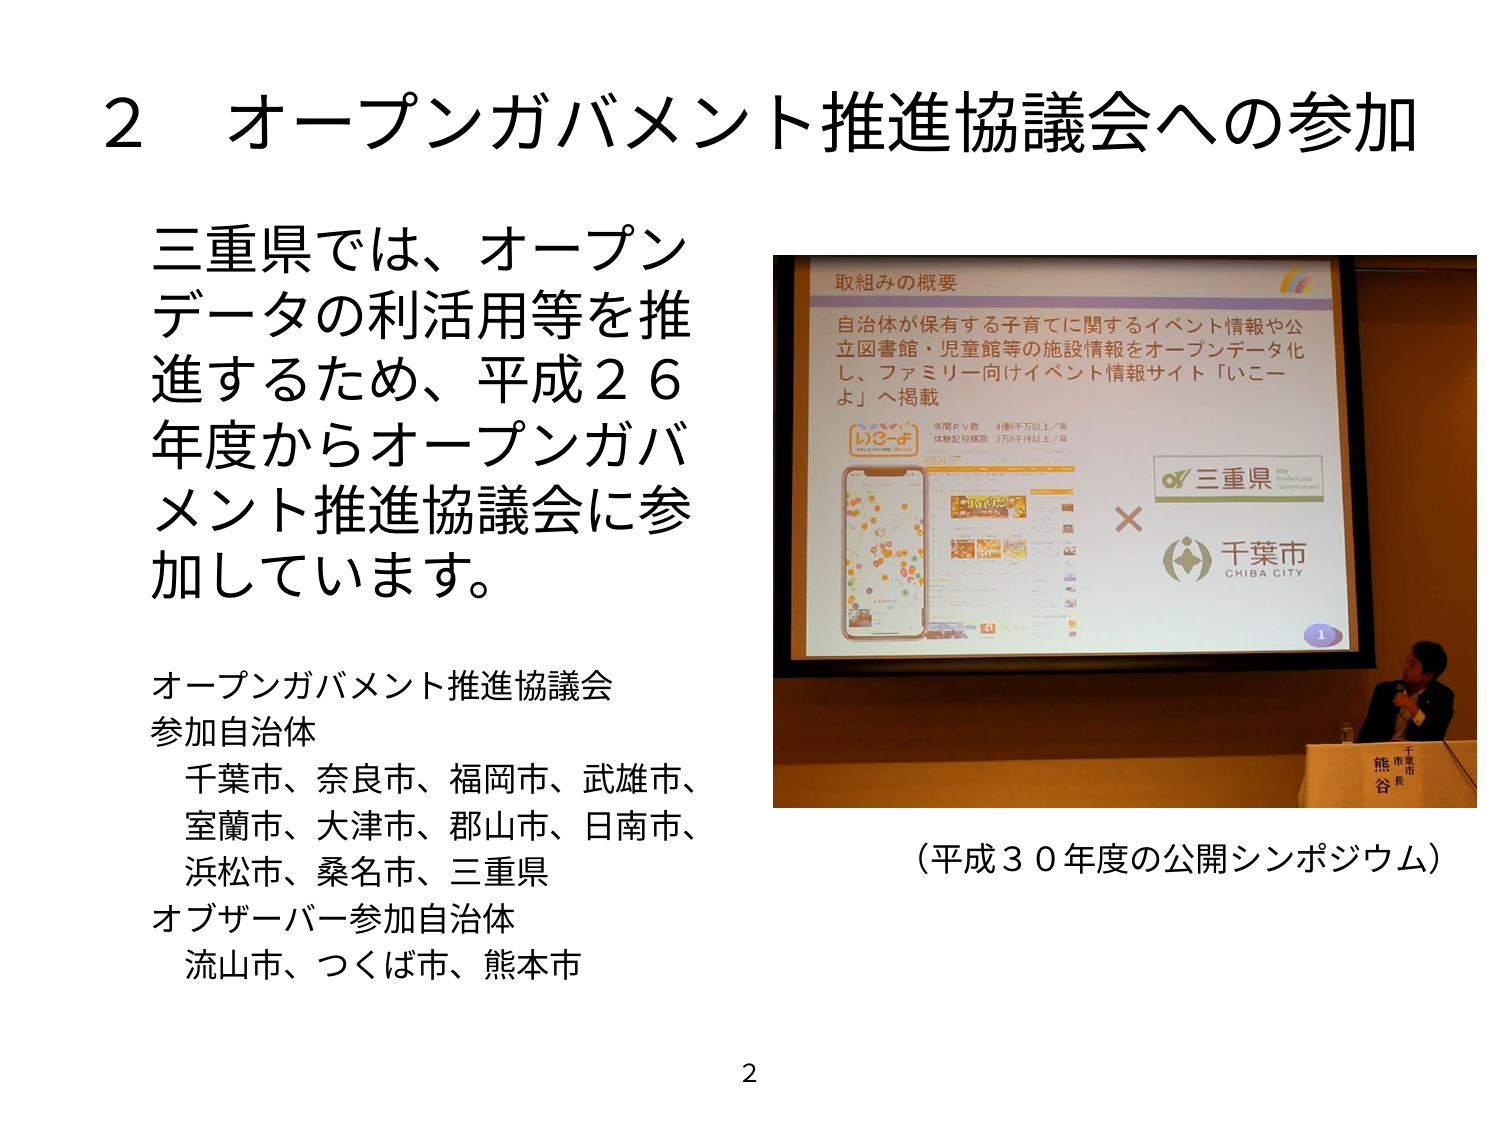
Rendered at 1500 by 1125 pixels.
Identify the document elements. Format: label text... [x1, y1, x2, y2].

footer ２ [512, 1042, 988, 1103]
picture [773, 255, 1477, 808]
title ２ オープンガバメント推進協議会への参加 [75, 45, 1447, 197]
text_box （平成３０年度の公開シンポジウム） [773, 831, 1477, 886]
list 三重県では、オープンデータの利活用等を推進するため、平成２６年度からオープンガバメント推進協議会に参加しています。 オープンガバメント推進協議会 参加自治体 千葉市、奈良市、福岡市、武雄市、 室蘭市、大津市、郡山市、日南市、 浜松市、桑名市、三重県 オブザーバー参加自治体 流山市、つくば市、熊本市 [135, 208, 727, 1024]
